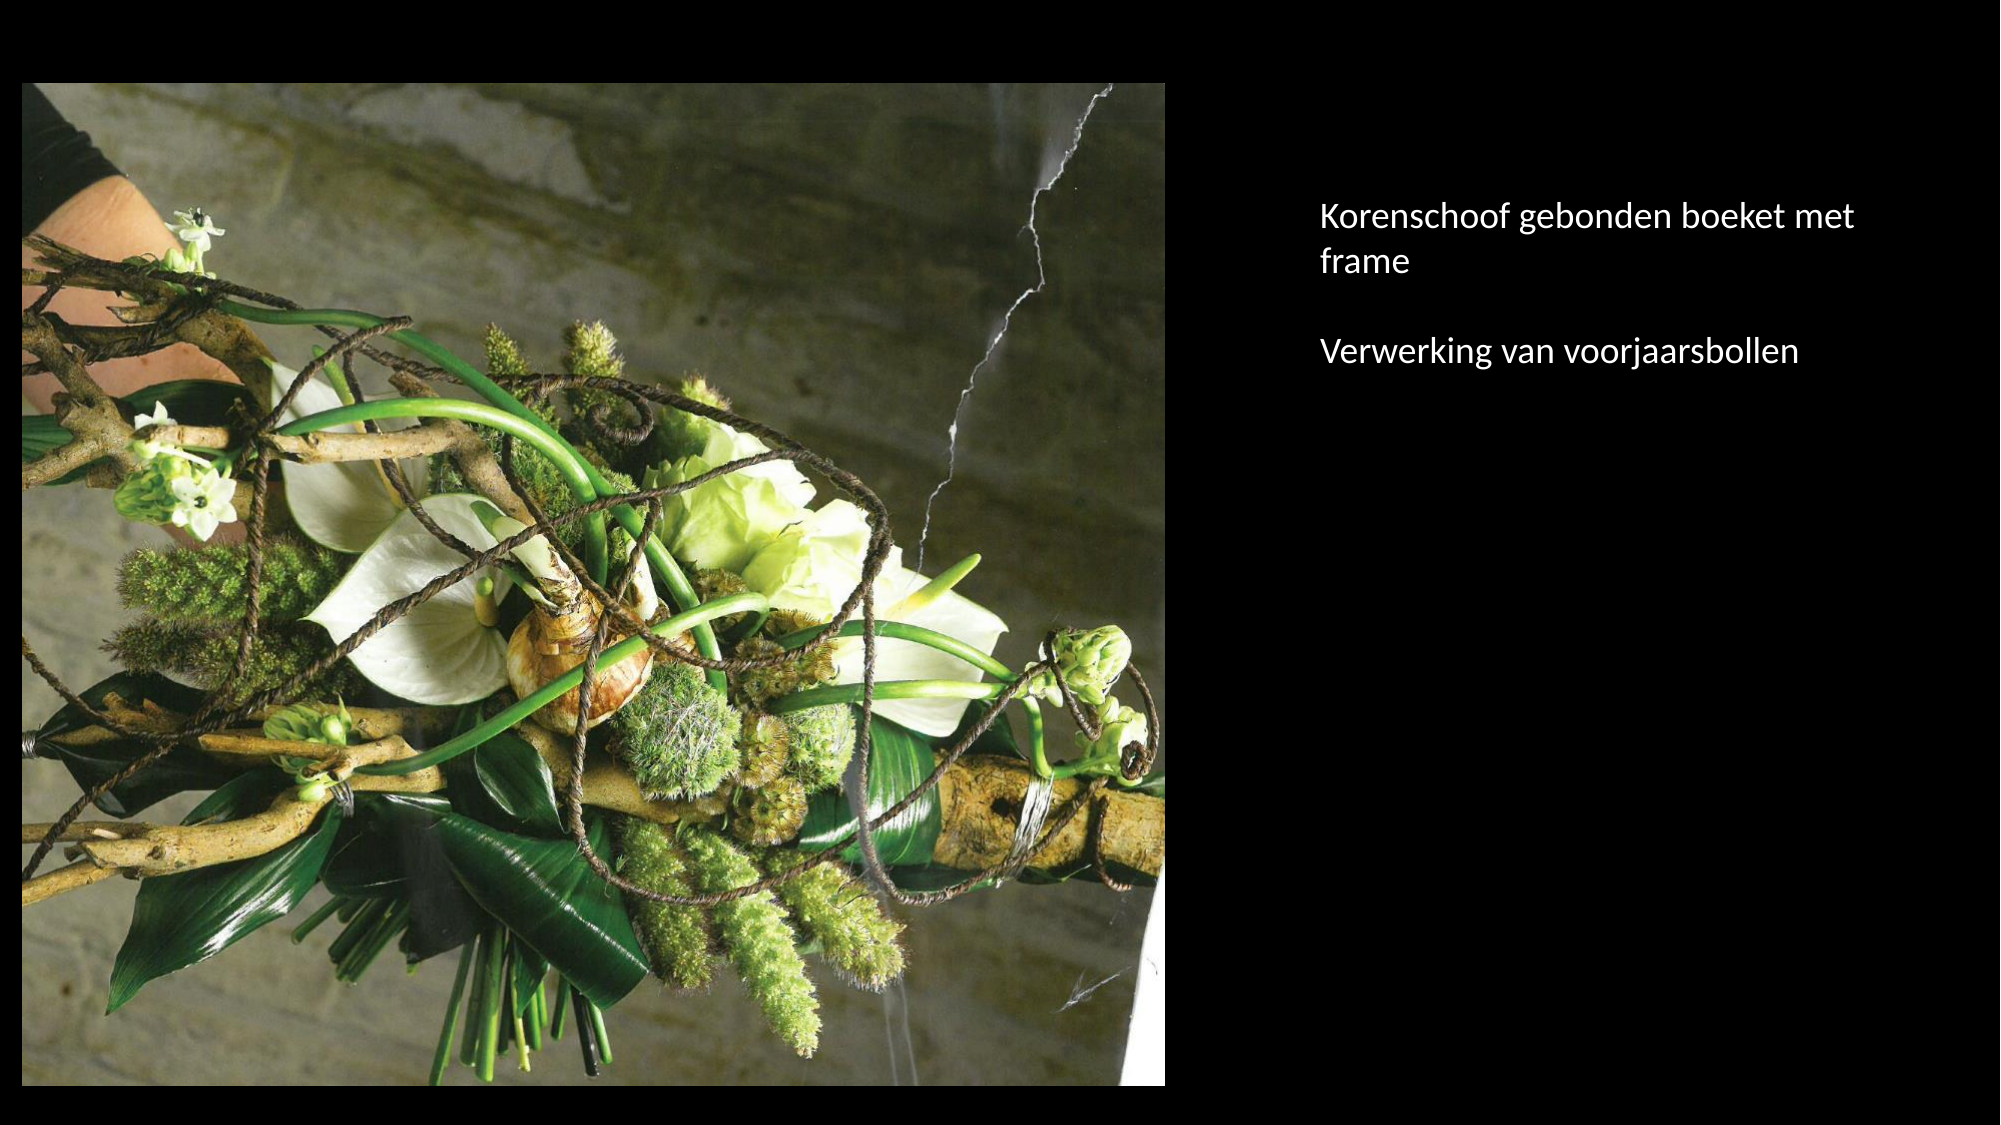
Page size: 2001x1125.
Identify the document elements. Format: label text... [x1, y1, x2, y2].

picture [22, 83, 1165, 1086]
text_box Korenschoof gebonden boeket met frame Verwerking van voorjaarsbollen [1305, 183, 1946, 424]
